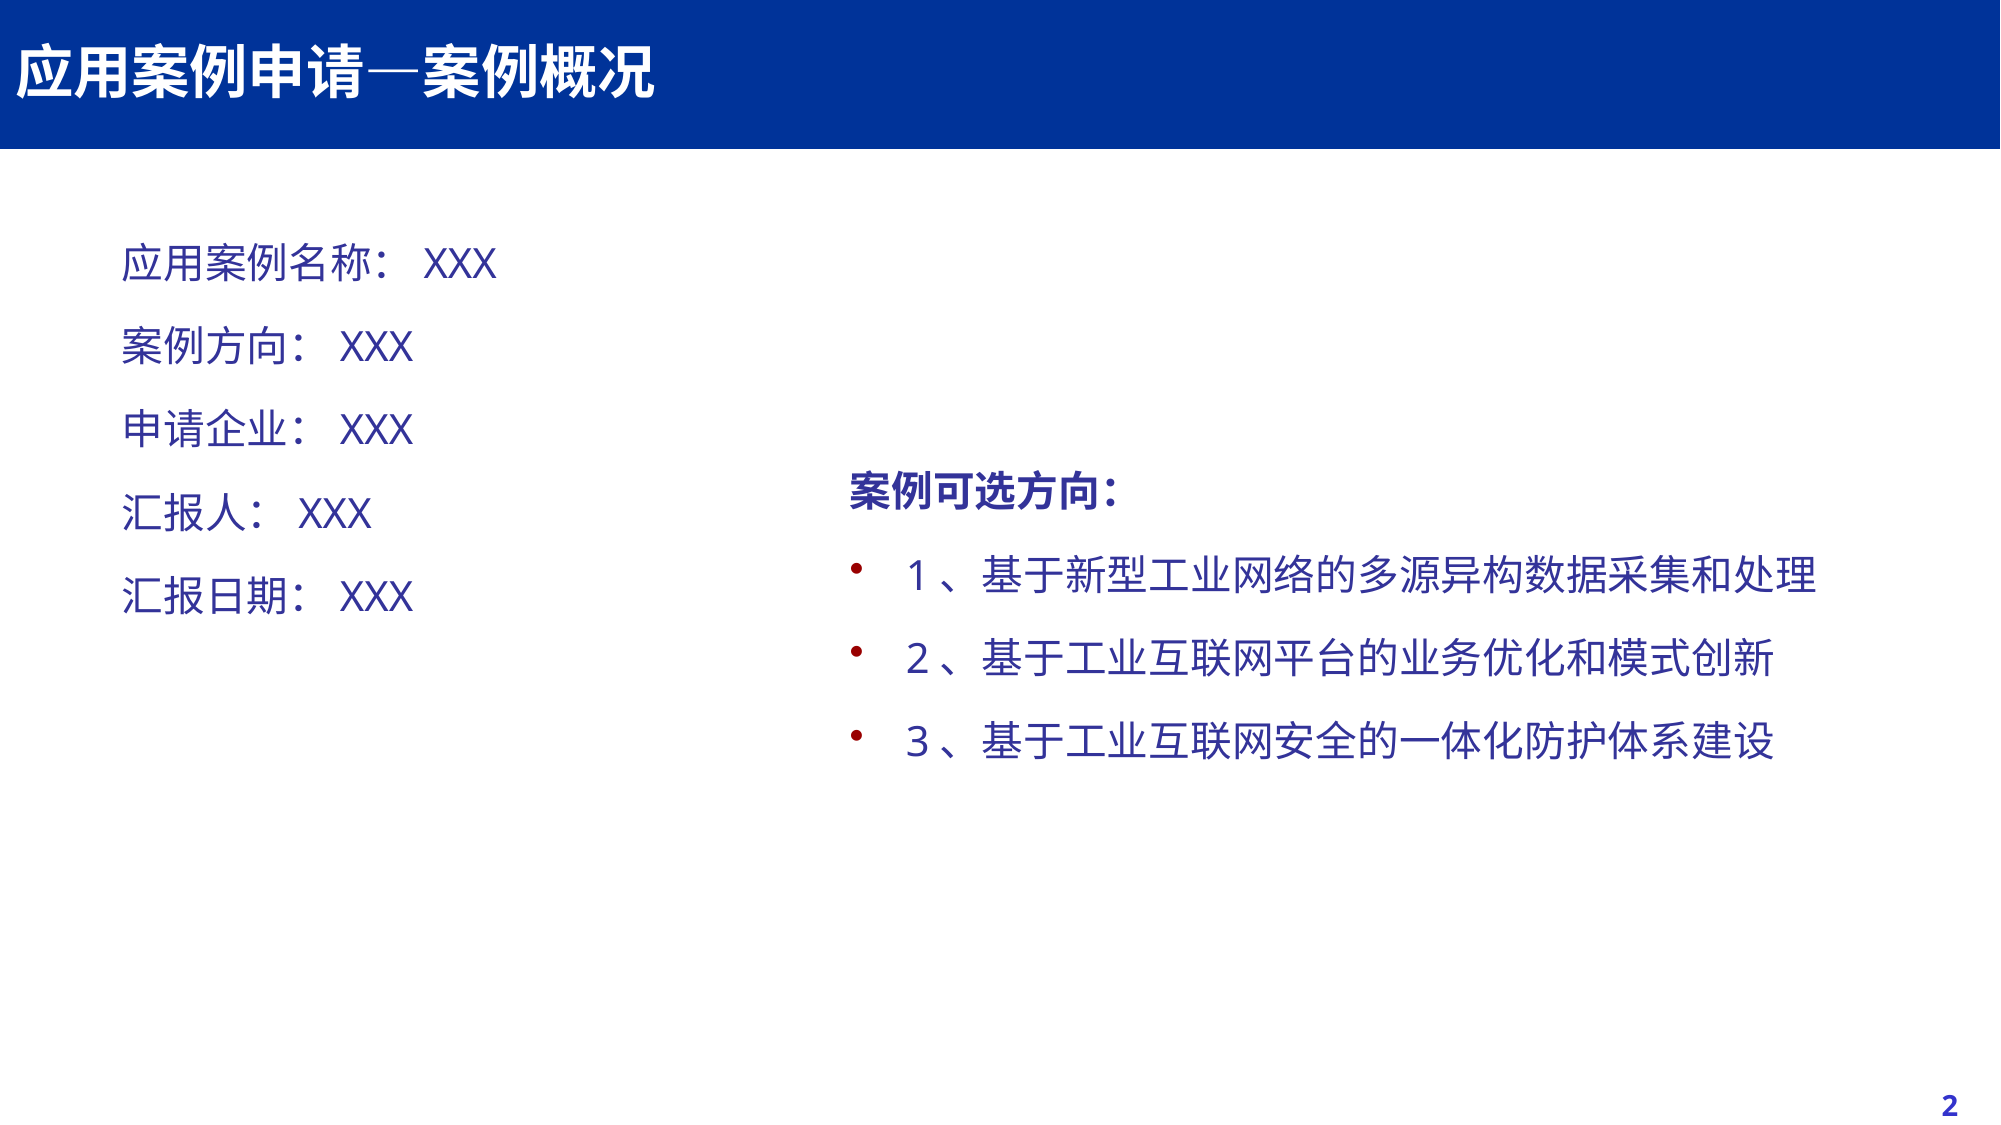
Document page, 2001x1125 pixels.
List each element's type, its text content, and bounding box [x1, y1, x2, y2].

text_box 应用案例名称：XXX 案例方向：XXX 申请企业：XXX 汇报人：XXX 汇报日期：XXX [31, 160, 658, 799]
title 应用案例申请—案例概况 [0, 0, 2000, 145]
text_box 案例可选方向： 1、基于新型工业网络的多源异构数据采集和处理 2、基于工业互联网平台的业务优化和模式创新 3、基于工业互联网安全的一体化防护体系建设 [834, 432, 1835, 776]
